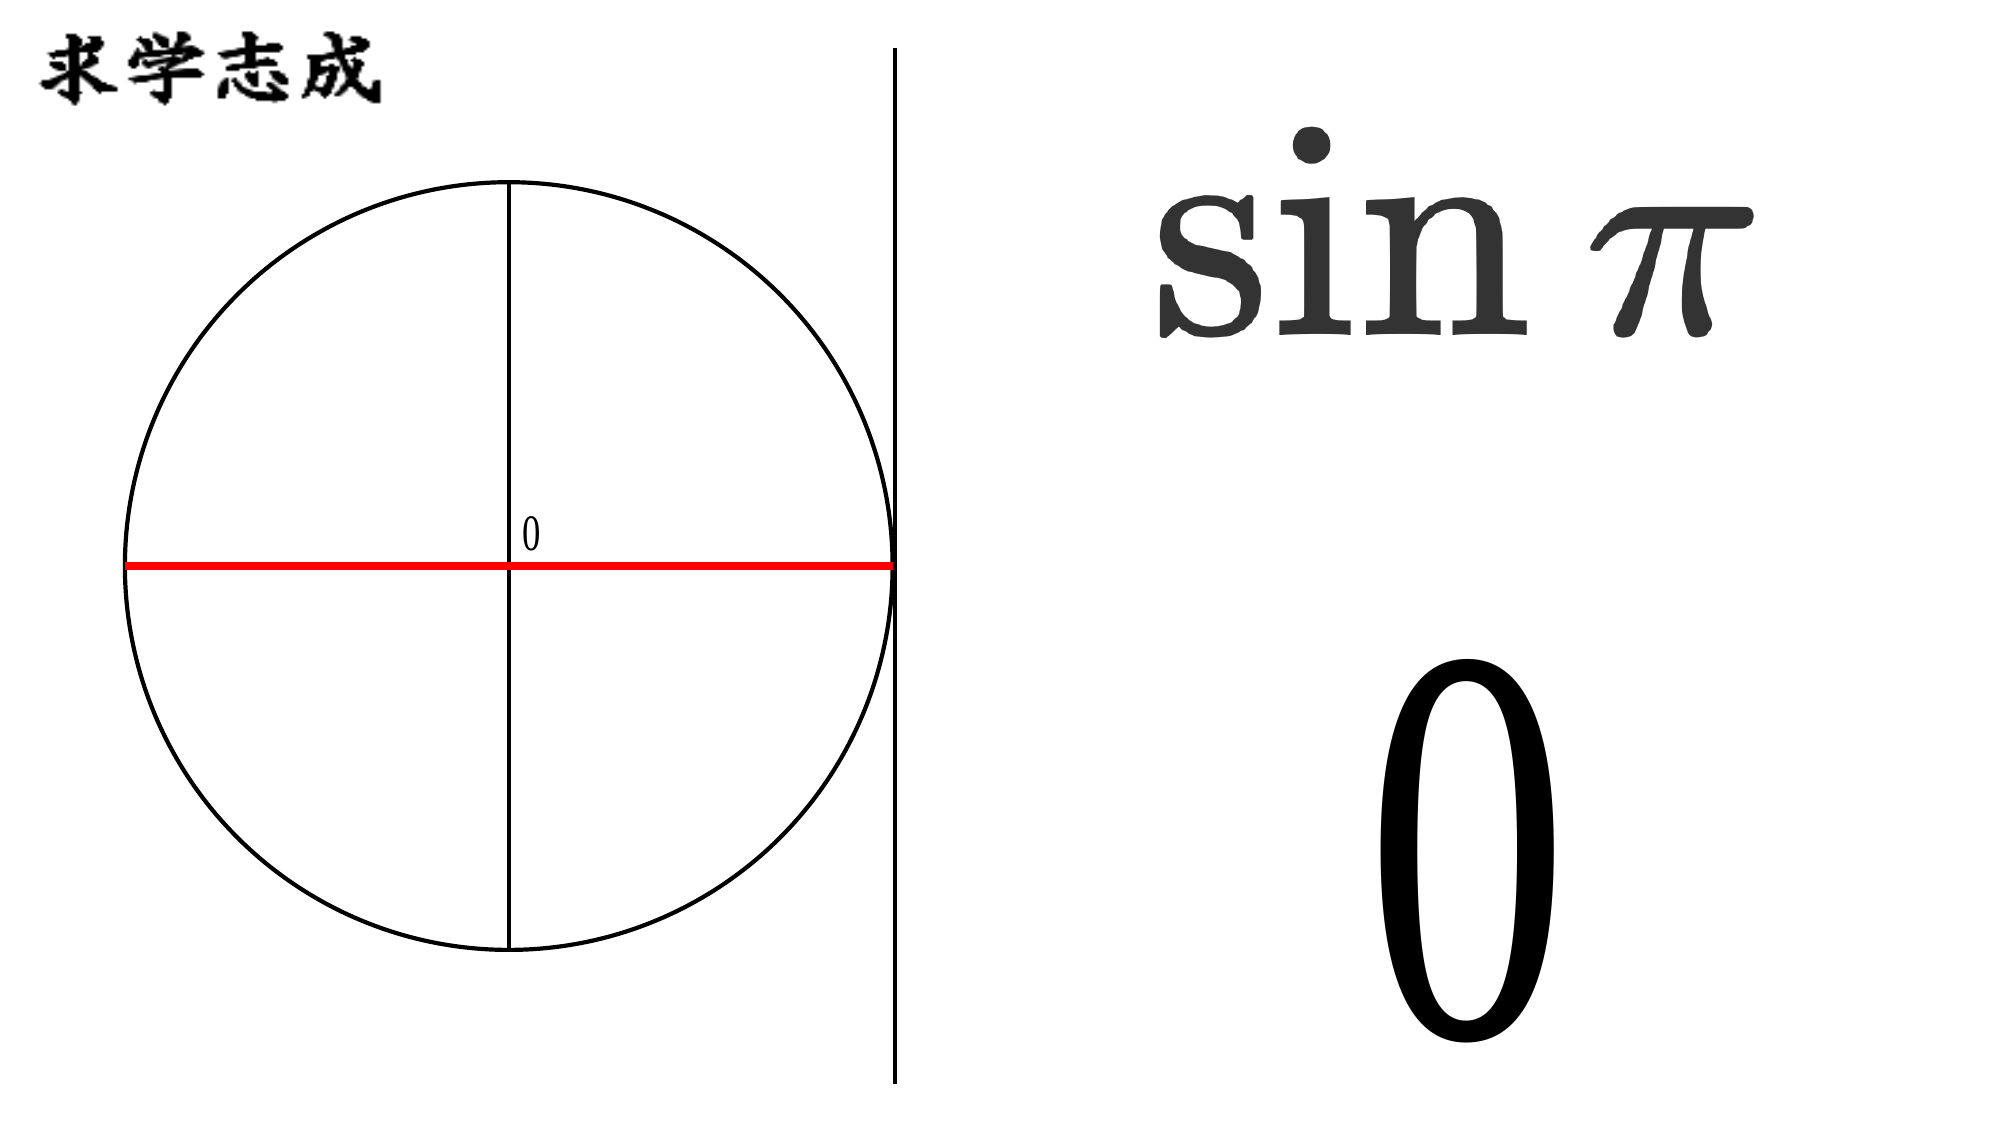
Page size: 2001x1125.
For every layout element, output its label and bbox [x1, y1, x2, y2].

text_box [1365, 530, 1775, 1100]
picture [18, 0, 403, 166]
text_box [123, 181, 893, 951]
picture [1122, 88, 1792, 376]
text_box [521, 505, 559, 557]
